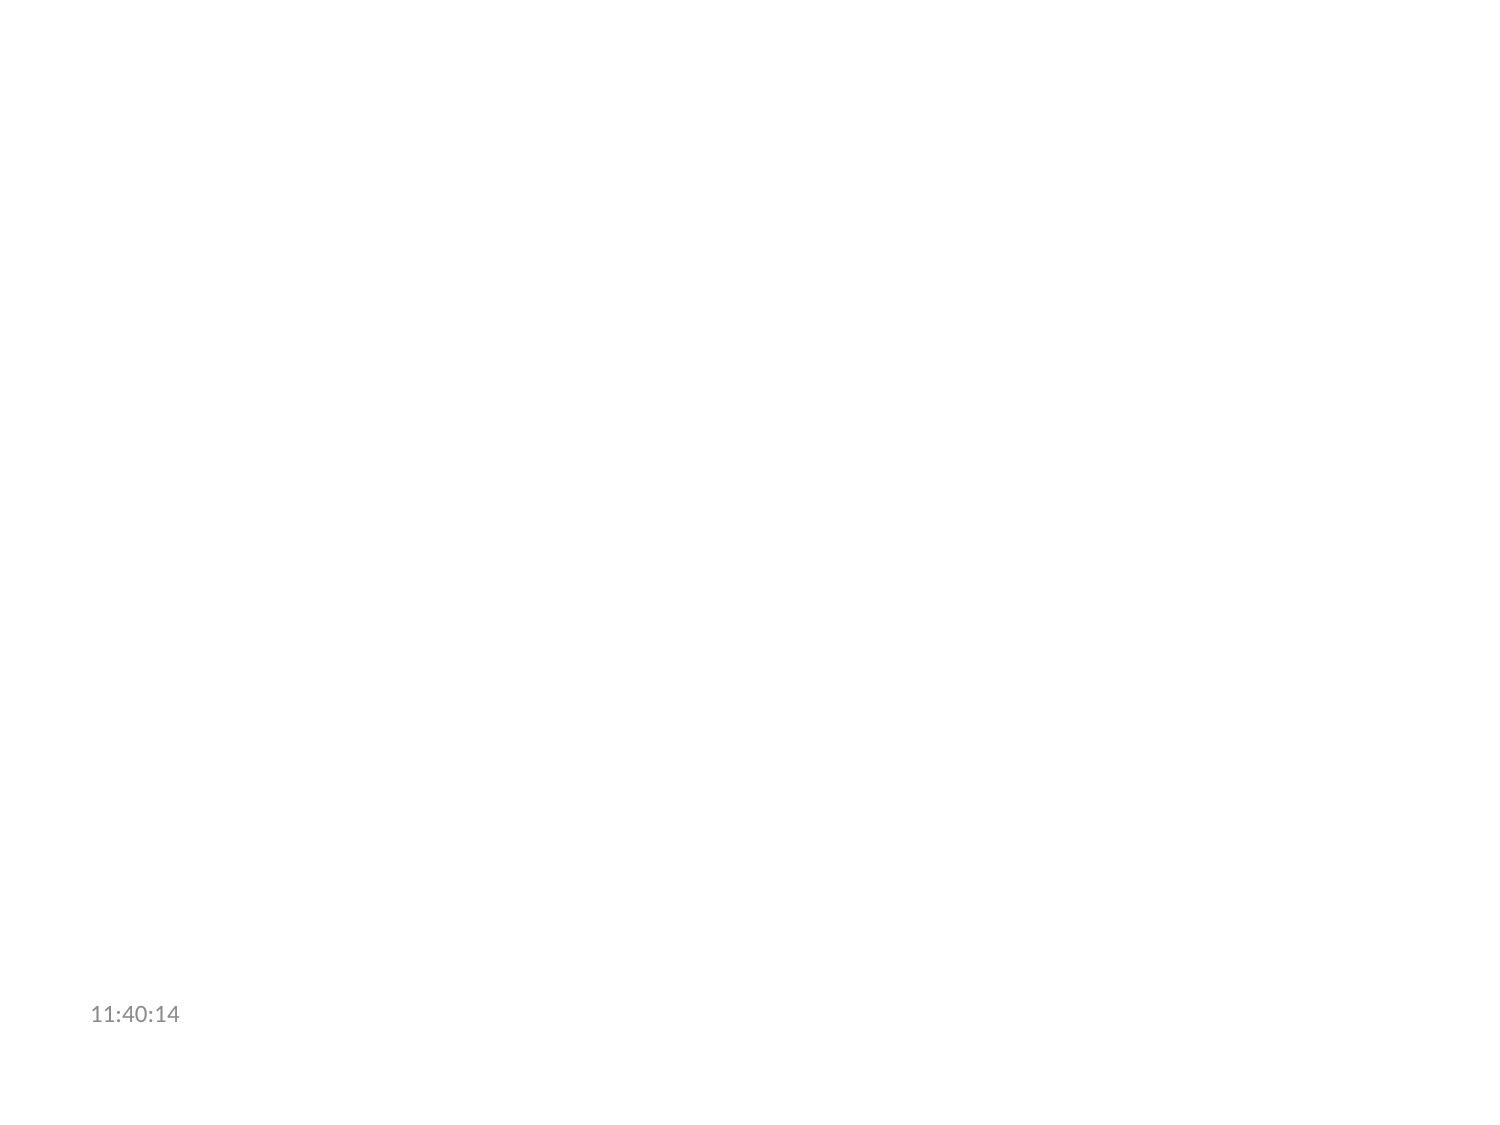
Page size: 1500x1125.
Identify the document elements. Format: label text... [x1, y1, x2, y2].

text_box 15:35:09 [75, 982, 425, 1043]
